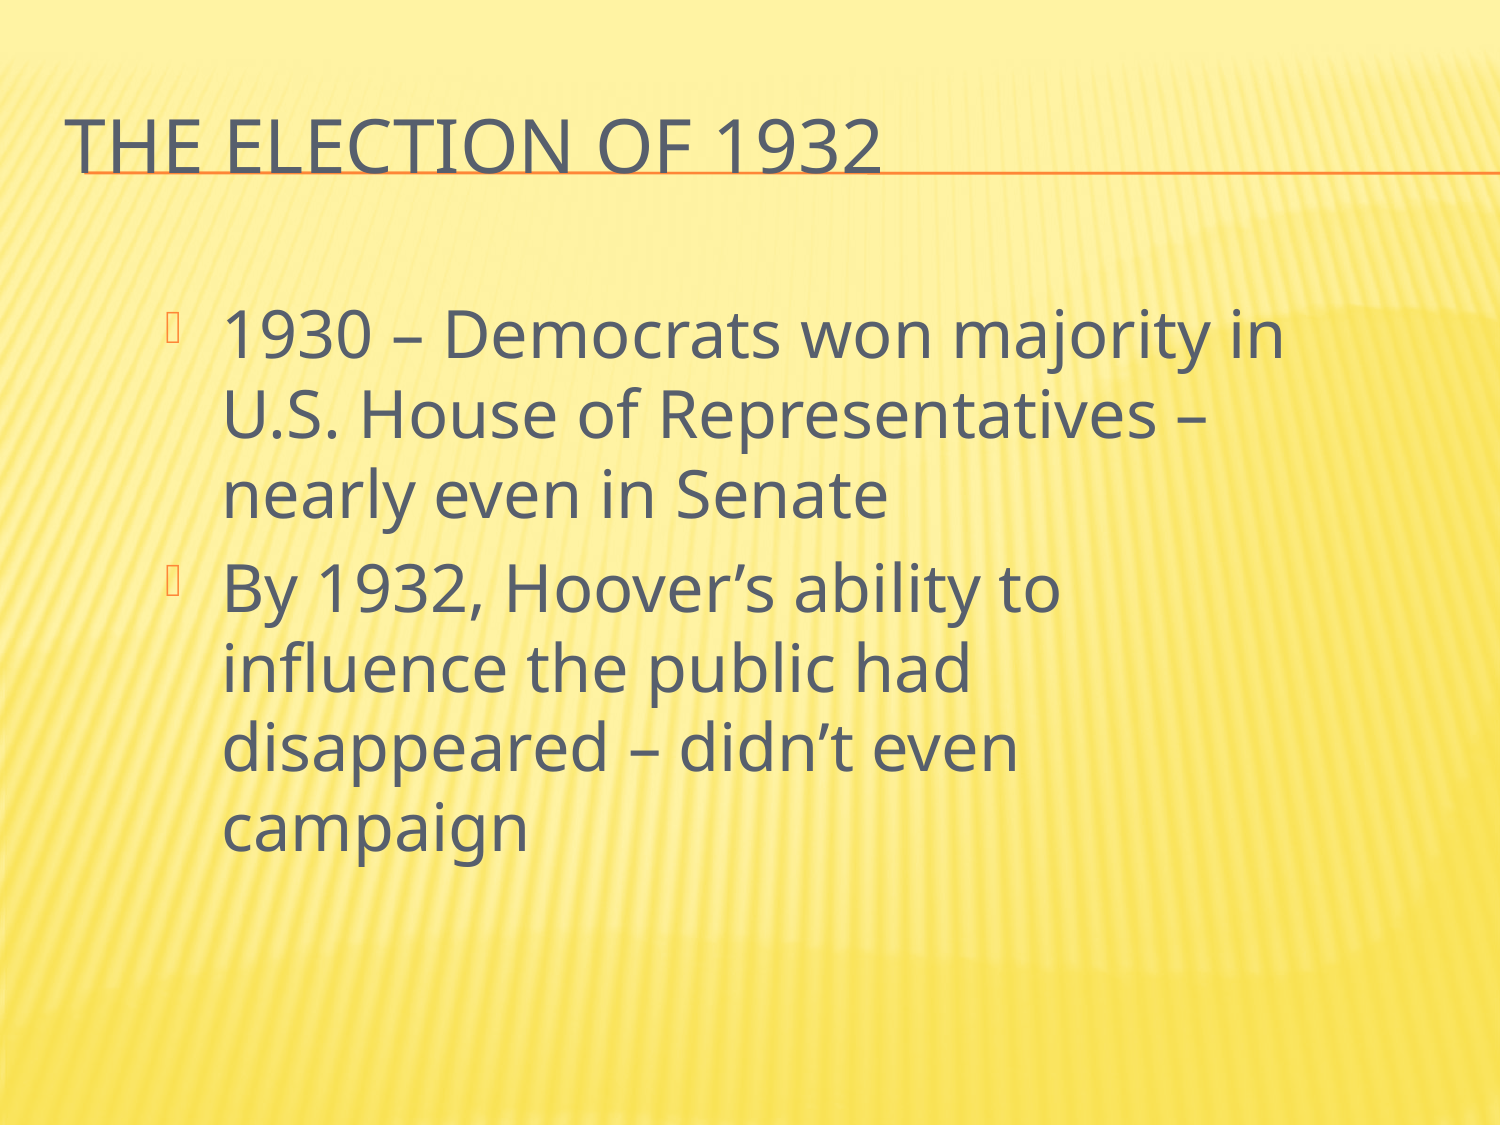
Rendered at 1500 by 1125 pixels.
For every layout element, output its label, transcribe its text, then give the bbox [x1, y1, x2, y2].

title The Election of 1932 [50, 75, 1475, 213]
list 1930 – Democrats won majority in U.S. House of Representatives – nearly even in Senate By 1932, Hoover’s ability to influence the public had disappeared – didn’t even campaign [149, 284, 1350, 1063]
